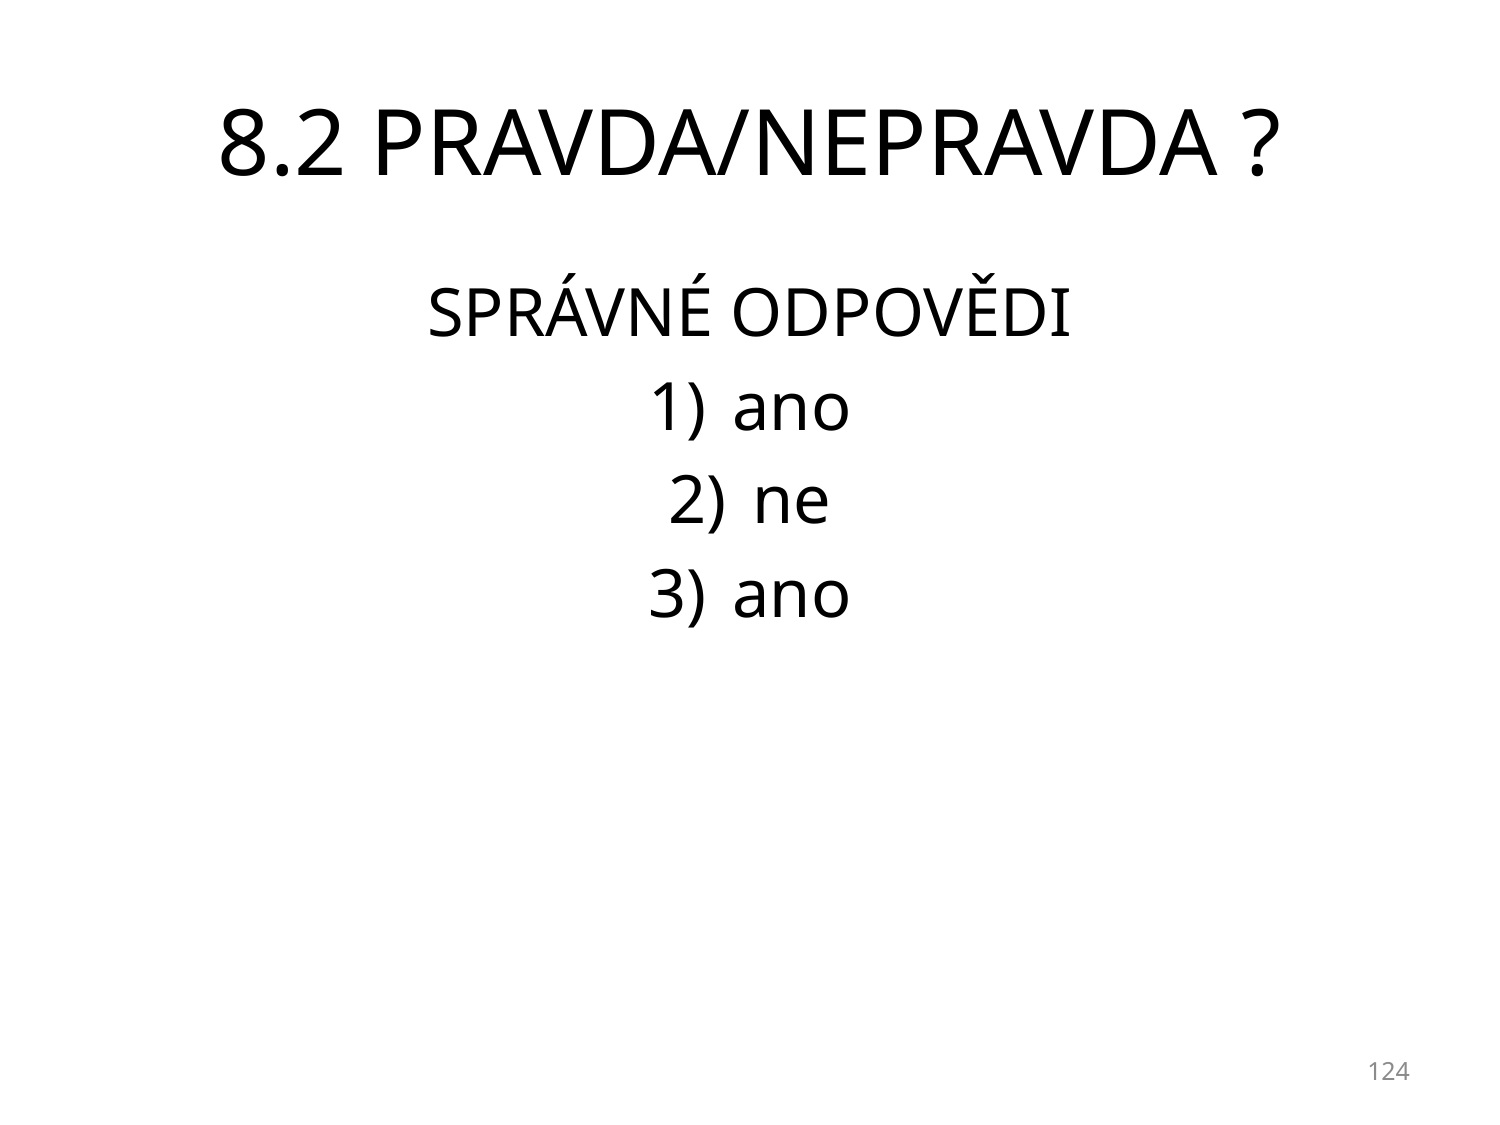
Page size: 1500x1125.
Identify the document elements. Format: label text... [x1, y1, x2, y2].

list SPRÁVNÉ ODPOVĚDI ano ne ano [75, 262, 1425, 1005]
slide_number 124 [1074, 1042, 1425, 1103]
title 8.2 PRAVDA/NEPRAVDA ? [75, 45, 1425, 233]
